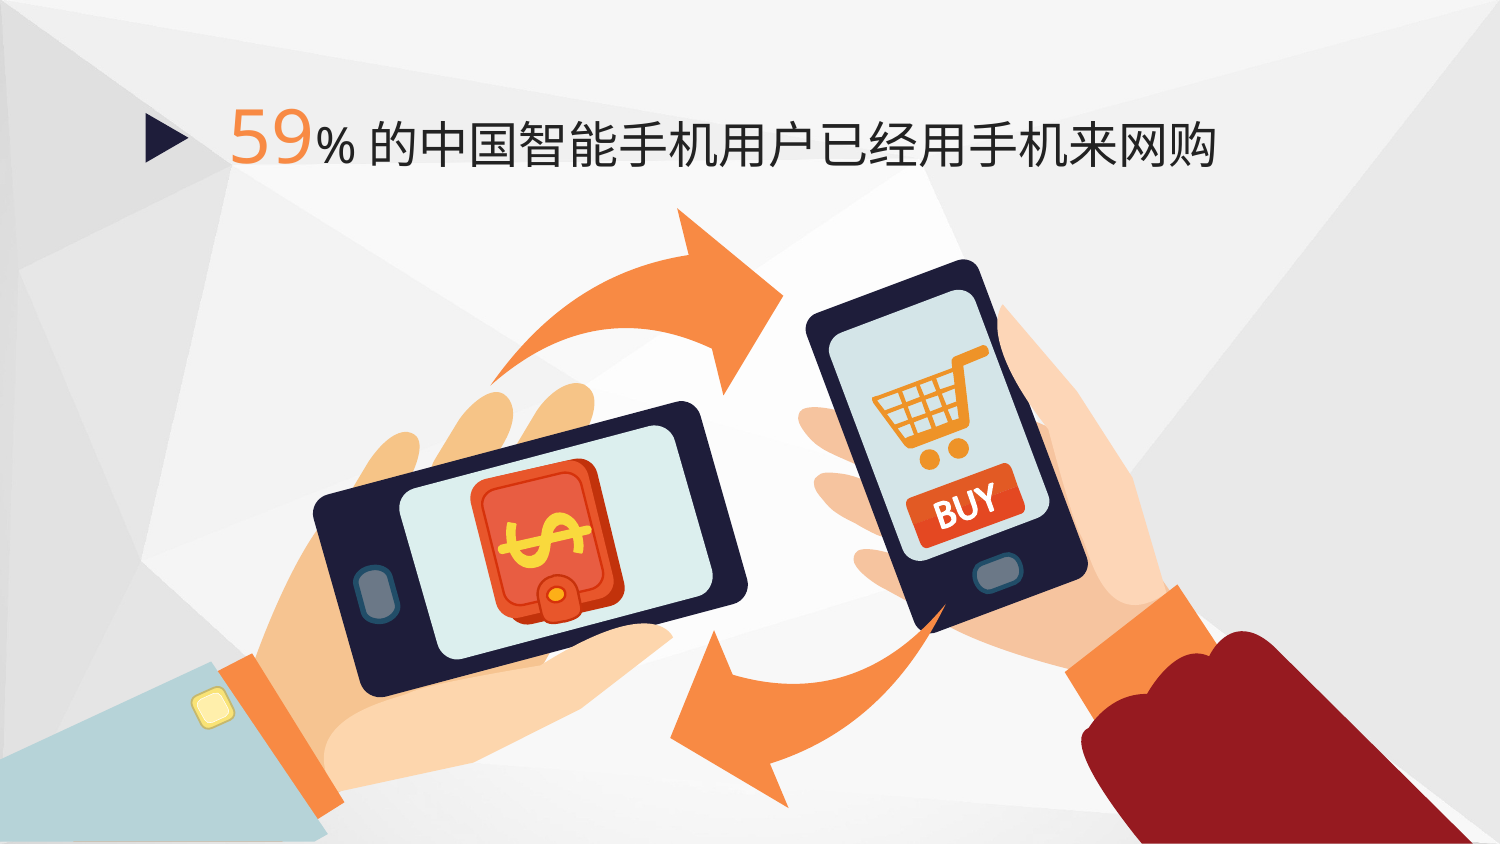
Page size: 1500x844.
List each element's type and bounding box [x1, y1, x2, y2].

text_box [0, 377, 751, 842]
text_box [796, 256, 1474, 844]
picture [0, 0, 1500, 844]
